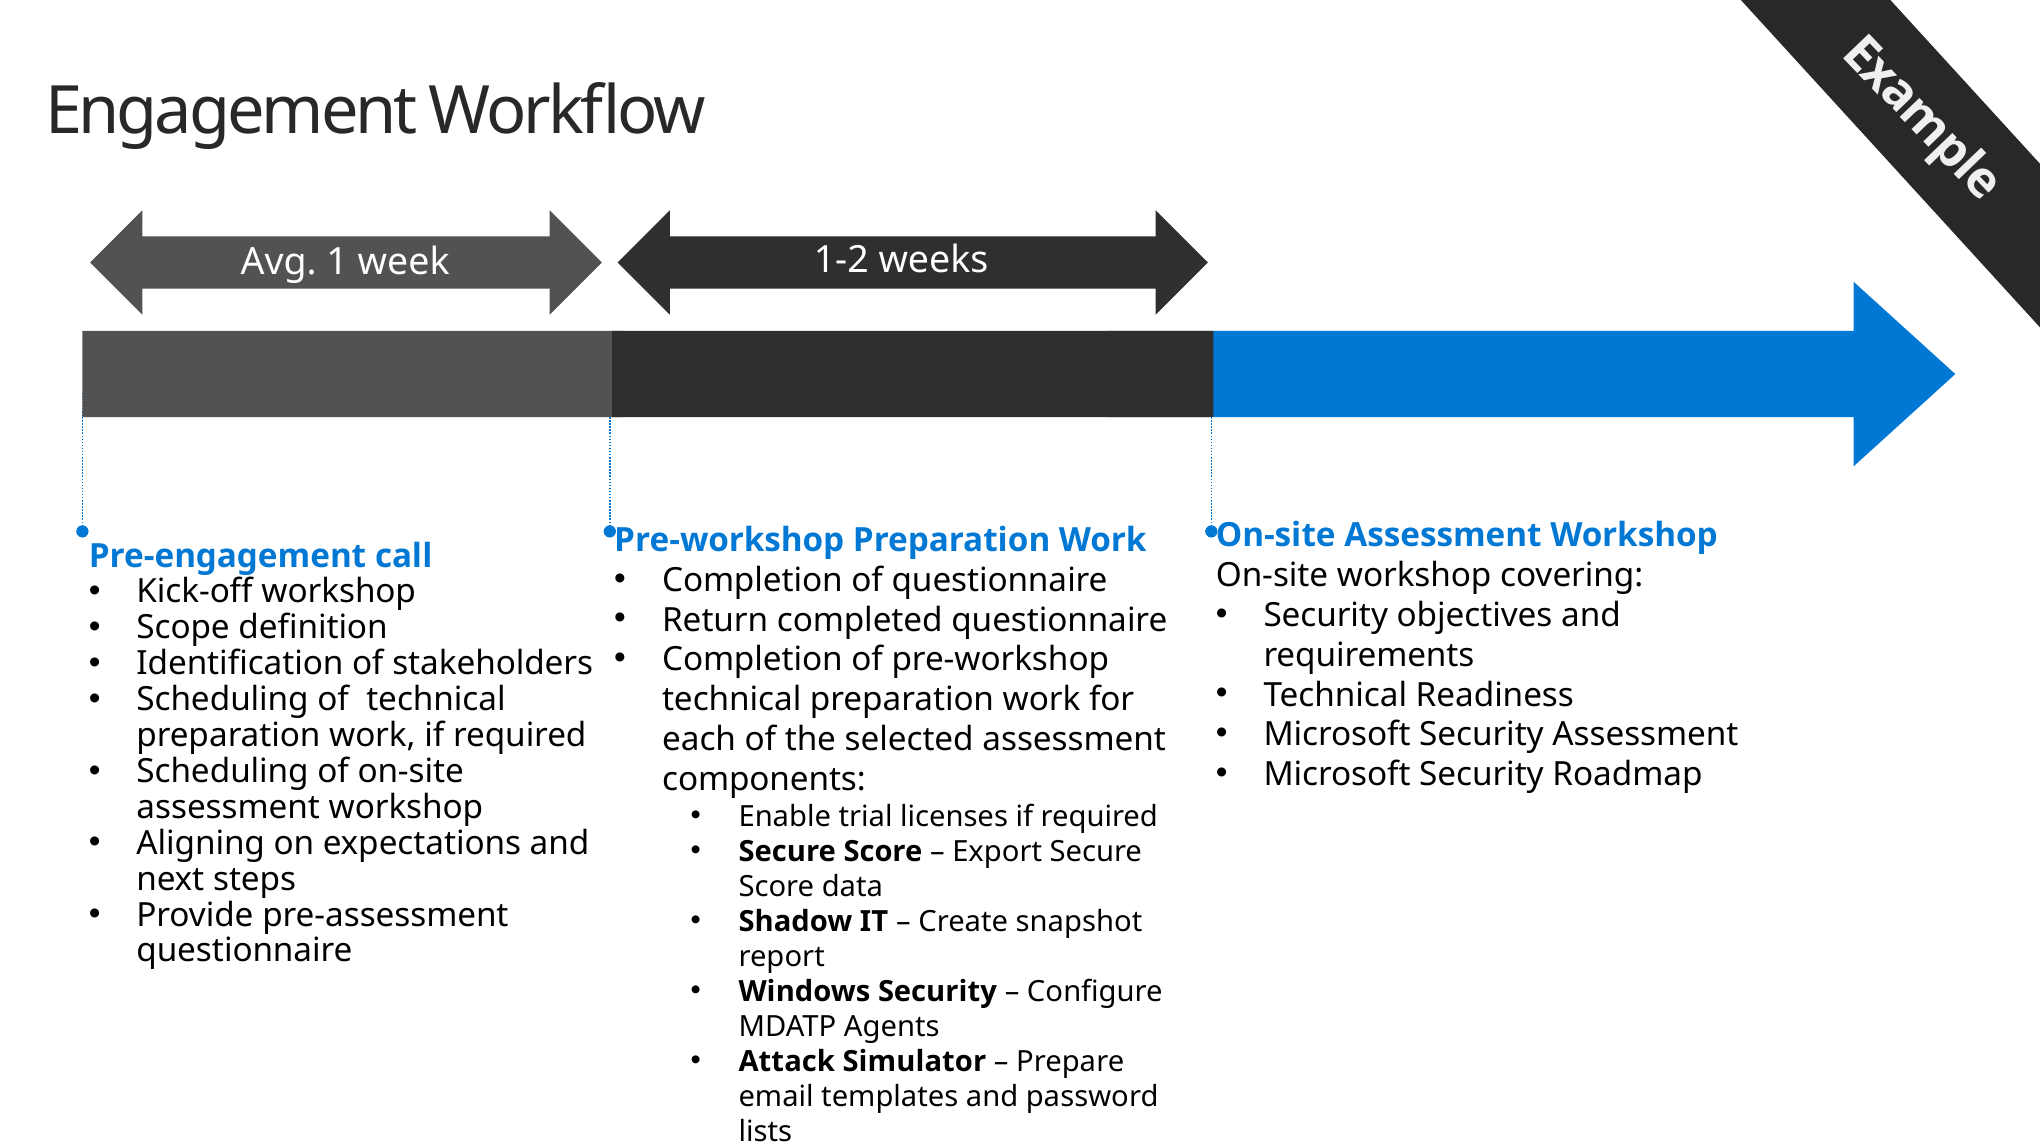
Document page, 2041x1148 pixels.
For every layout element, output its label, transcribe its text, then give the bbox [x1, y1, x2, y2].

text_box Pre-workshop Preparation Work Completion of questionnaire Return completed questionnaire Completion of pre-workshop technical preparation work for each of the selected assessment components: Enable trial licenses if required Secure Score – Export Secure Score data Shadow IT – Create snapshot report Windows Security – Configure MDATP Agents Attack Simulator – Prepare email templates and password lists [614, 517, 1175, 1148]
text_box [1063, 210, 1208, 315]
text_box 1-2 weeks [739, 220, 1063, 302]
text_box [1214, 330, 1853, 418]
text_box [612, 330, 1214, 418]
text_box [507, 210, 602, 315]
text_box [82, 330, 612, 418]
text_box [617, 210, 739, 315]
text_box [1853, 328, 1956, 467]
text_box Avg. 1 week [183, 221, 507, 303]
text_box On-site Assessment Workshop On-site workshop covering: Security objectives and requirements Technical Readiness Microsoft Security Assessment Microsoft Security Roadmap [1215, 512, 1829, 793]
text_box [90, 210, 183, 315]
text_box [1740, 0, 2041, 328]
title Engagement Workflow [45, 49, 1740, 185]
text_box Pre-engagement call Kick-off workshop Scope definition Identification of stakeholders Scheduling of technical preparation work, if required Scheduling of on-site assessment workshop Aligning on expectations and next steps Provide pre-assessment questionnaire [88, 534, 606, 970]
